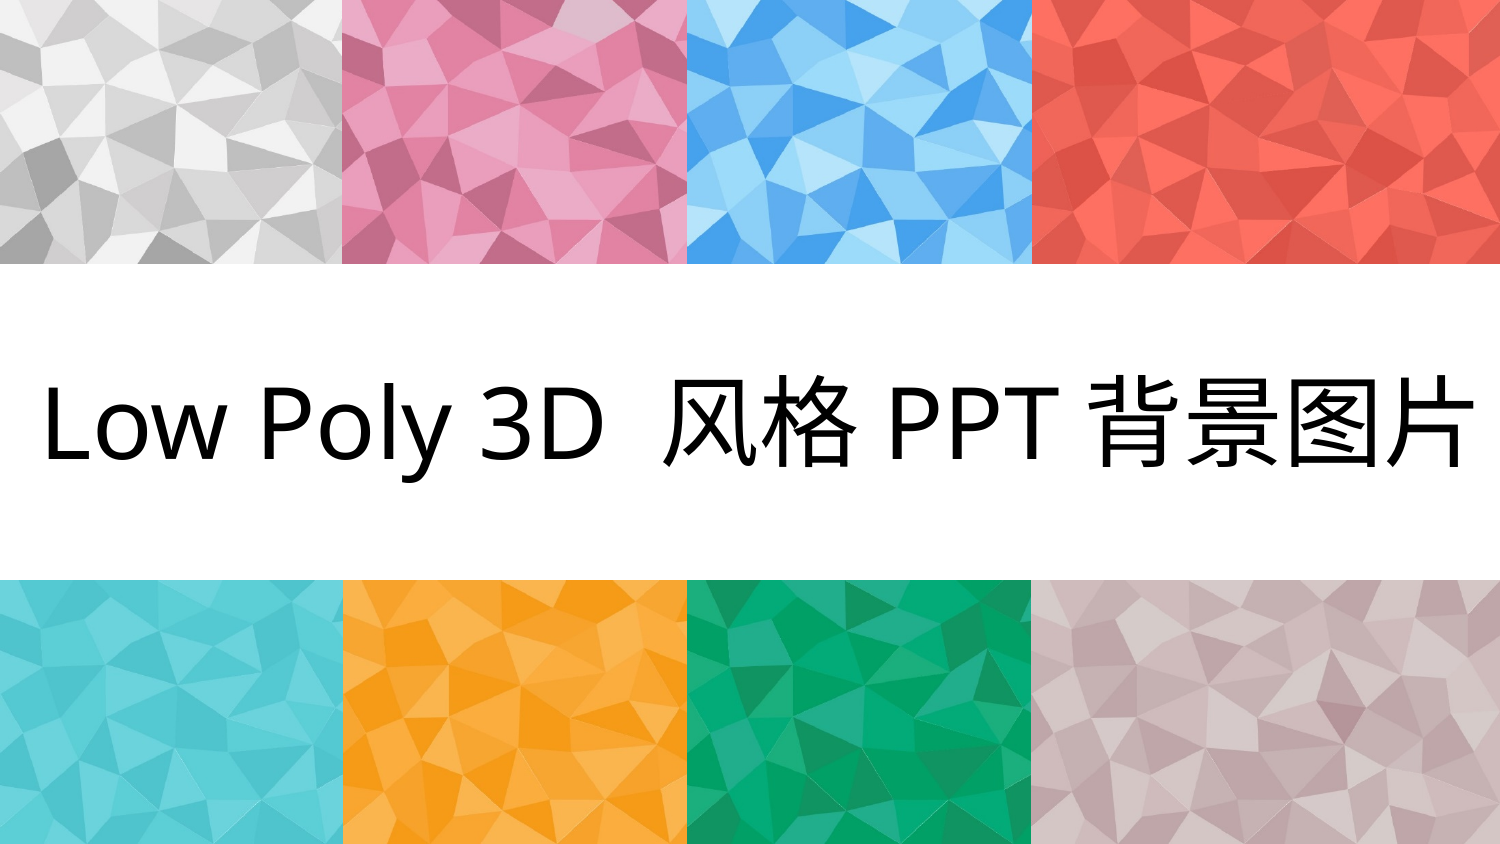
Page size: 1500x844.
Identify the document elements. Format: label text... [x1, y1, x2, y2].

picture [0, 0, 1500, 264]
text_box Low Poly 3D 风格PPT背景图片 [25, 352, 1499, 487]
picture [0, 580, 1500, 844]
